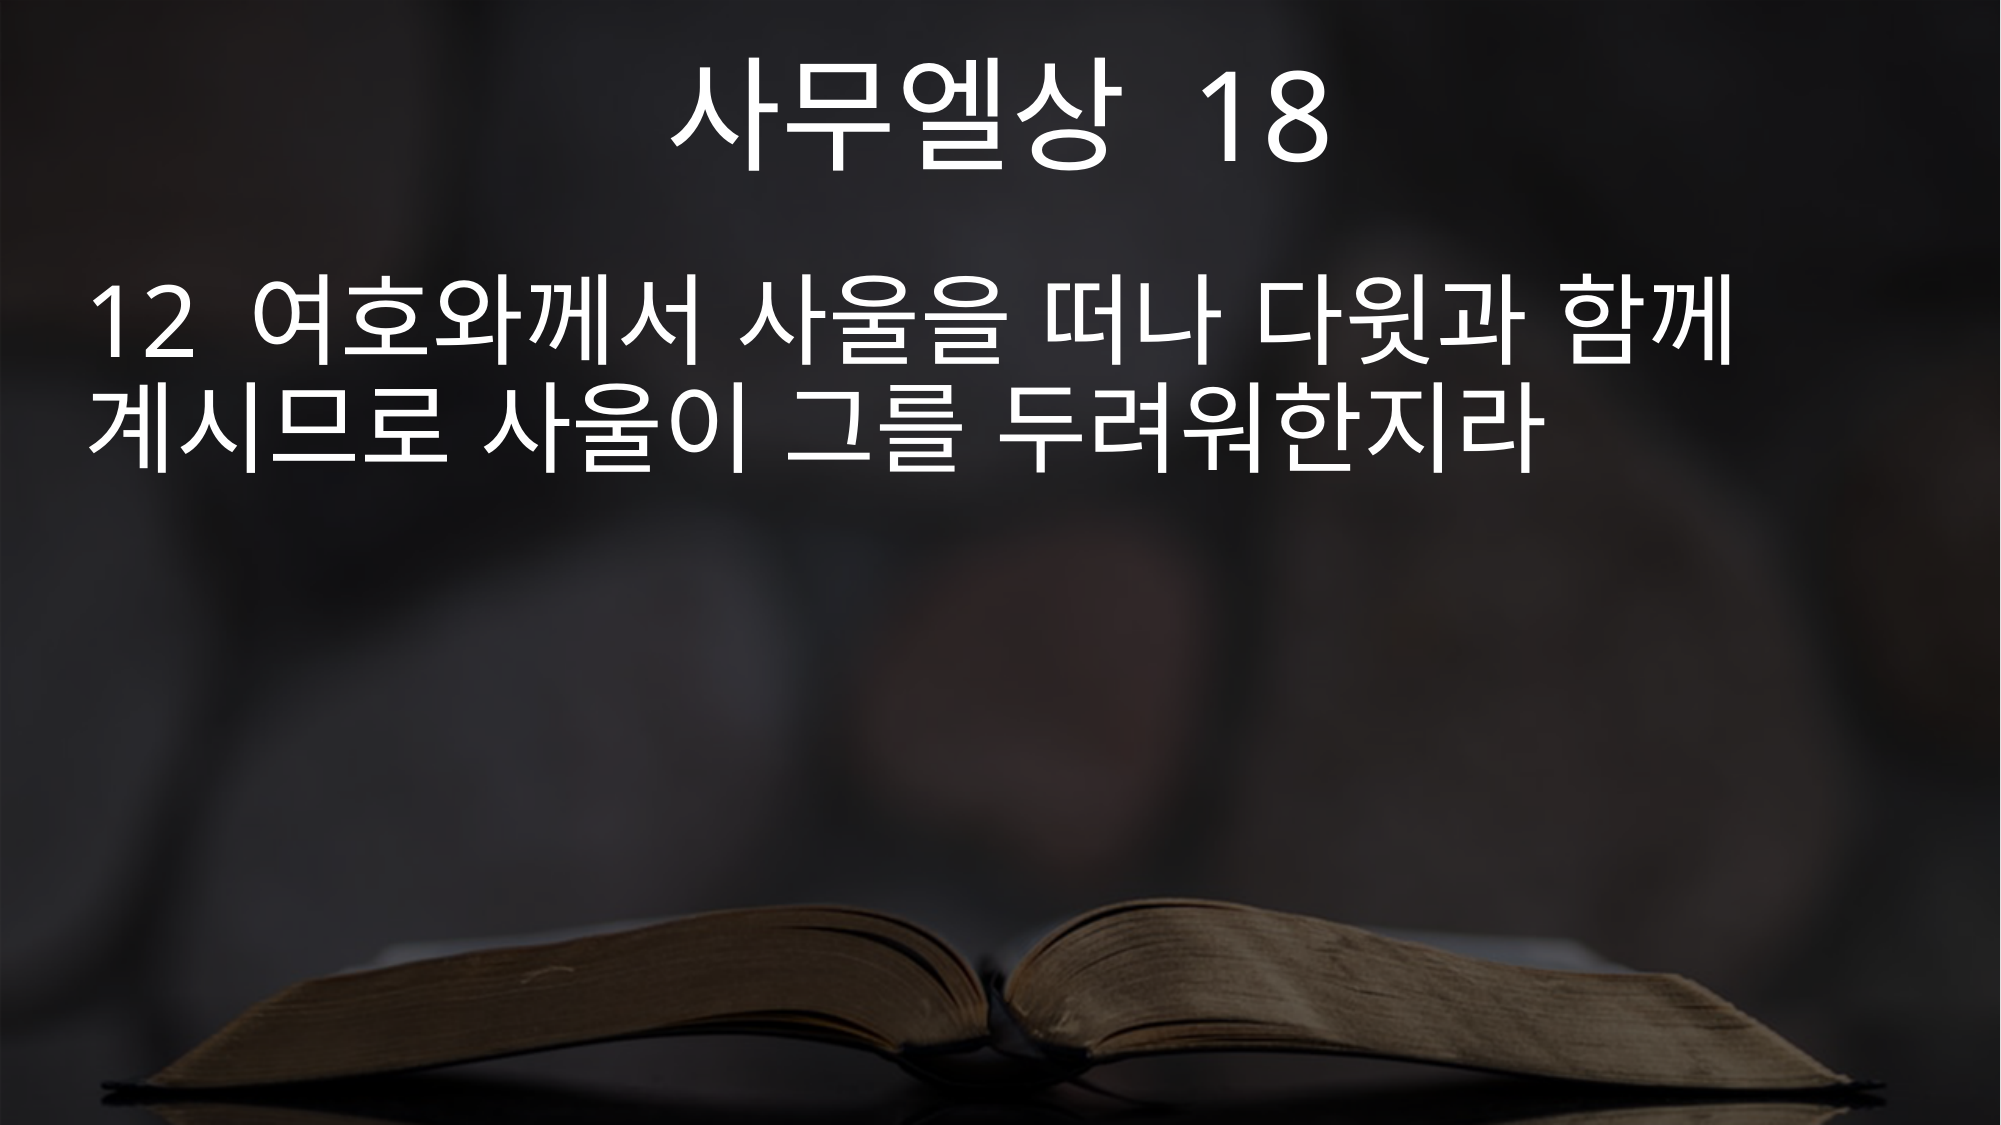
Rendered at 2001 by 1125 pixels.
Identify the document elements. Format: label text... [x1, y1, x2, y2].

footer 사무엘상 18 [0, 32, 2000, 192]
list 12 여호와께서 사울을 떠나 다윗과 함께 계시므로 사울이 그를 두려워한지라 [69, 263, 1953, 423]
picture [0, 0, 2001, 1125]
